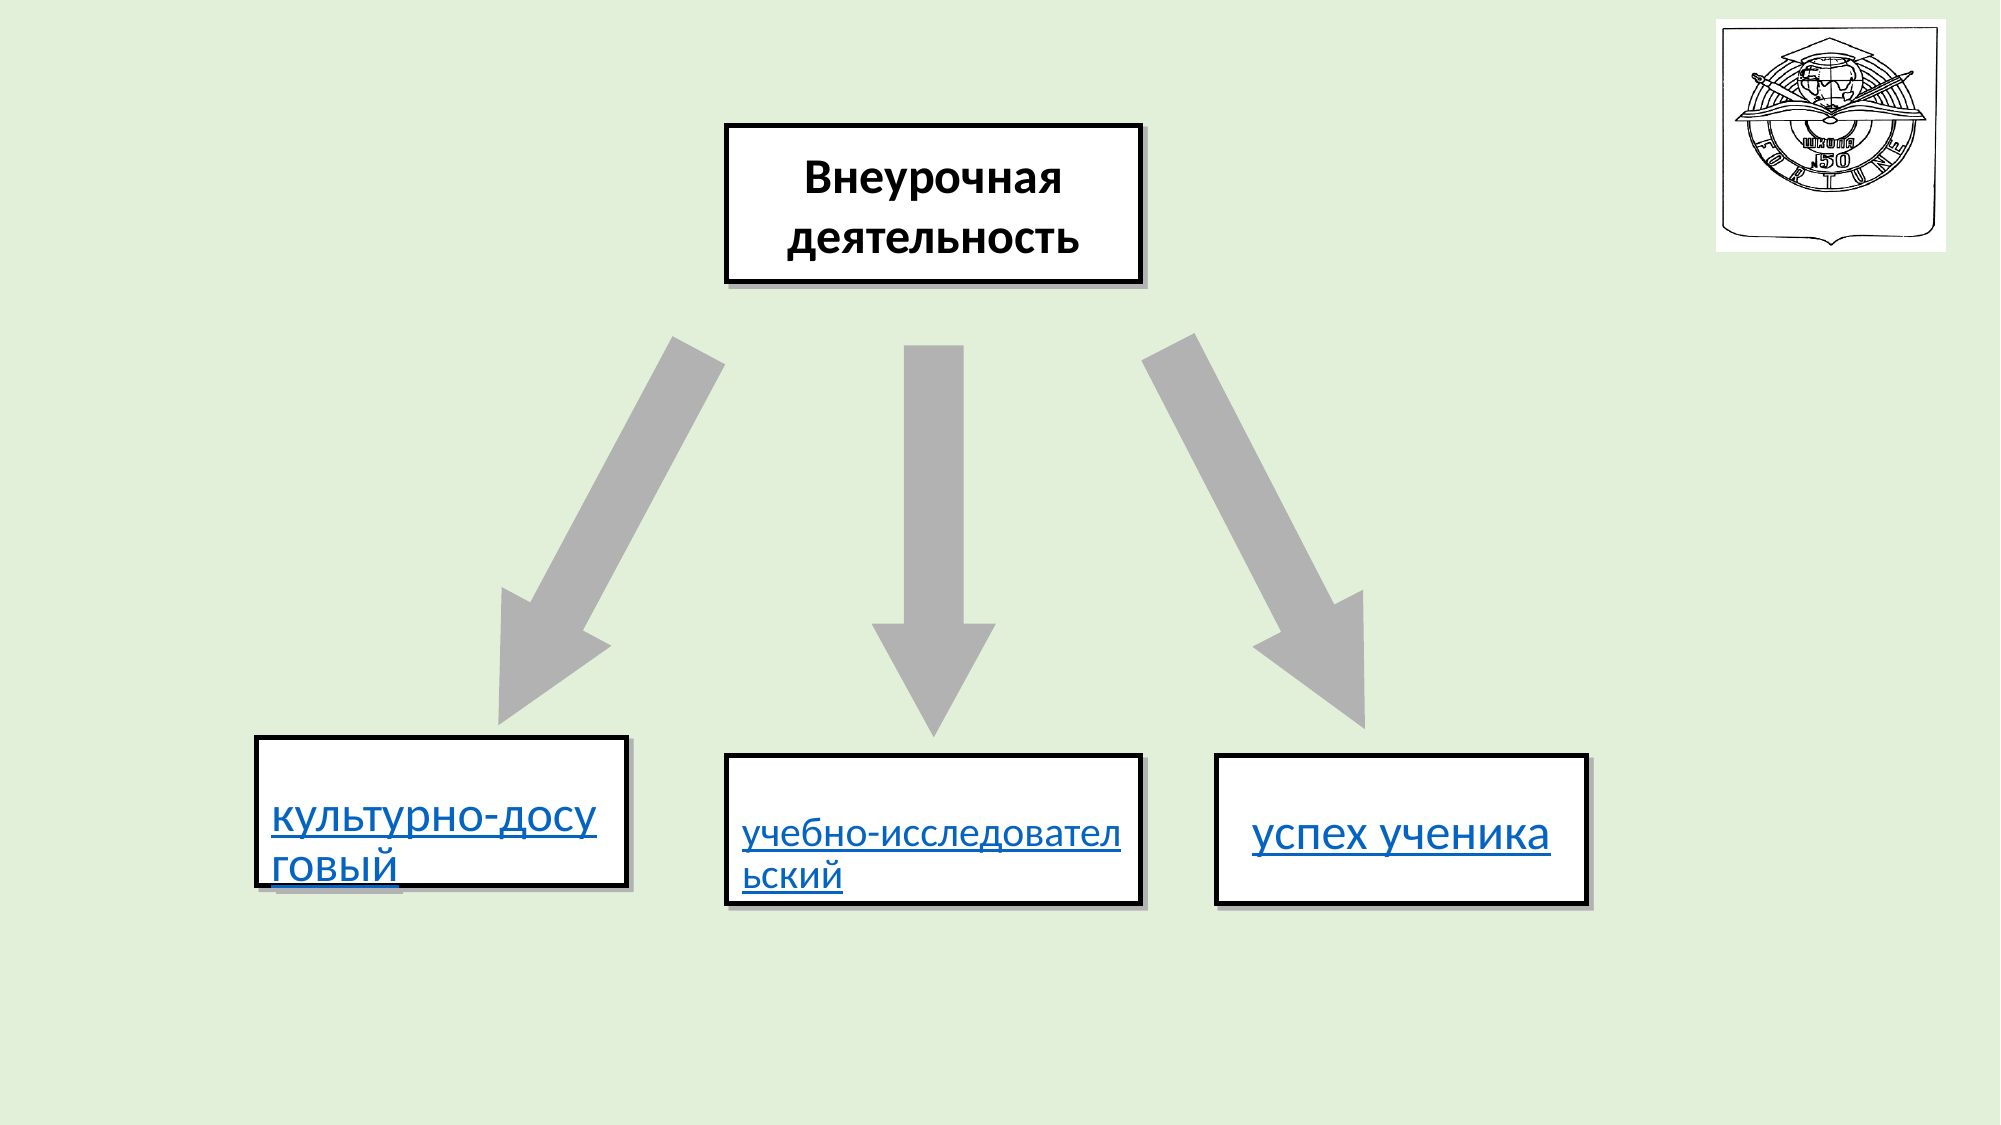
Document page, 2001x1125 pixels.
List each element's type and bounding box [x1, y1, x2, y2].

picture [1716, 19, 1946, 252]
text_box [256, 125, 1587, 904]
